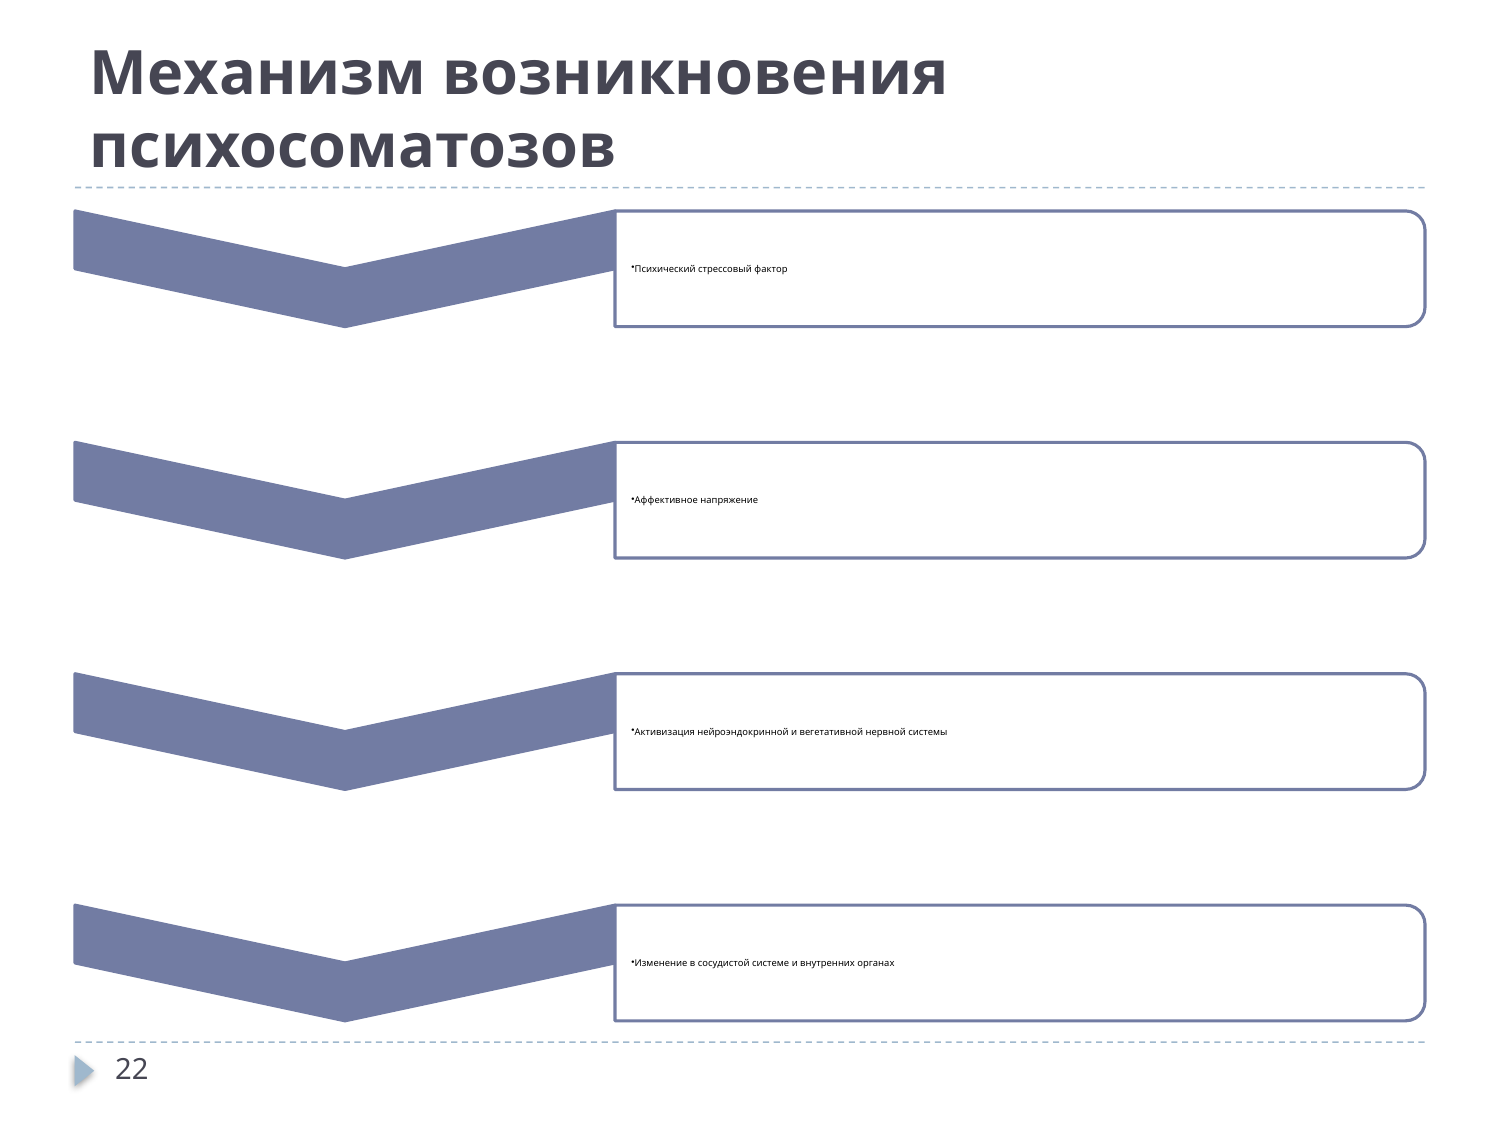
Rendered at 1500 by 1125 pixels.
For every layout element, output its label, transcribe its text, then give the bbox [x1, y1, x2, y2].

title Механизм возникновения психосоматозов [75, 24, 1425, 188]
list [74, 210, 1426, 1021]
slide_number 22 [100, 1042, 426, 1103]
